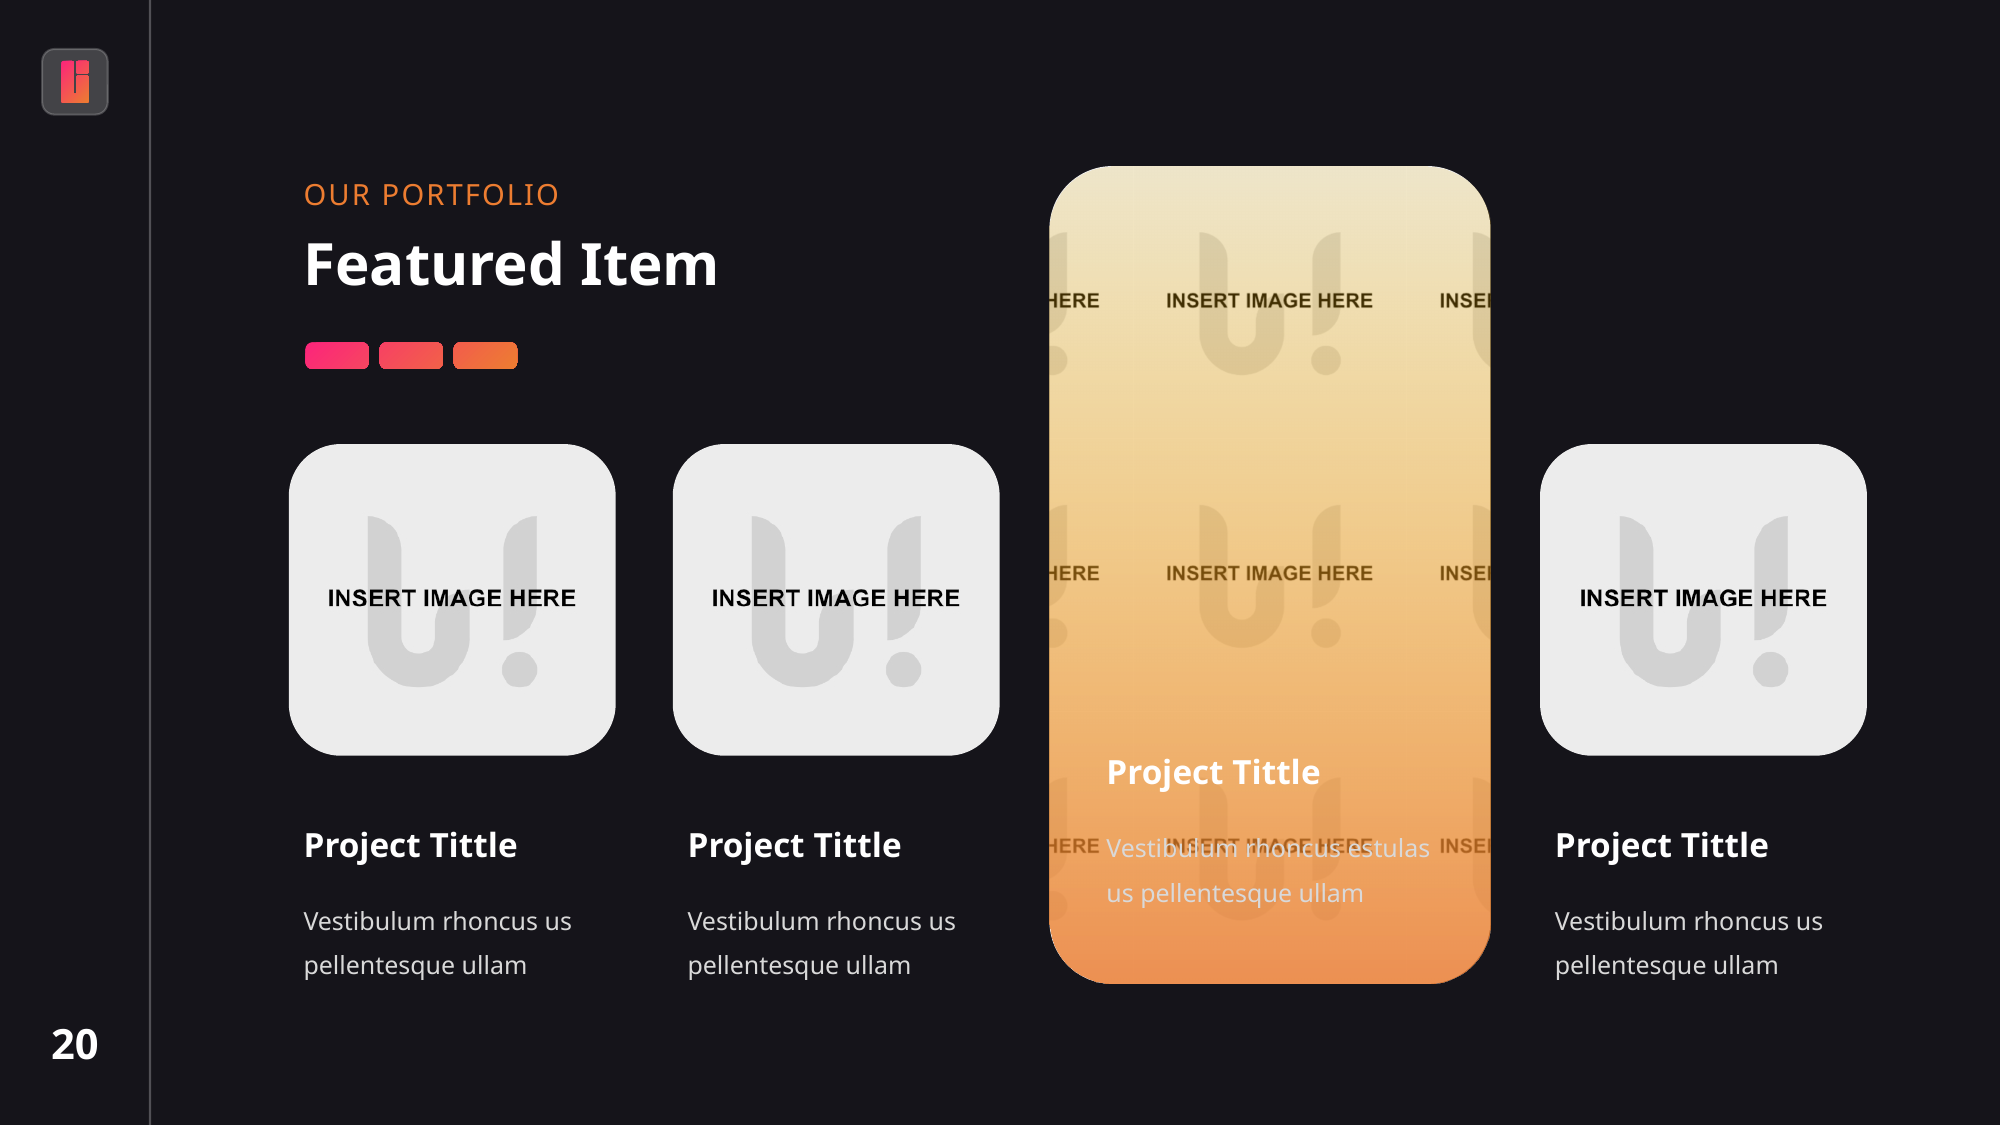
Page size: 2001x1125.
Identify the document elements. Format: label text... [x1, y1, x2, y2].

text_box Featured Item [288, 219, 782, 305]
text_box Project Tittle [672, 816, 1030, 872]
text_box [304, 341, 370, 371]
text_box Project Tittle [1540, 816, 1897, 872]
text_box OUR PORTFOLIO [288, 169, 616, 219]
picture [1049, 166, 1491, 984]
text_box Project Tittle [288, 816, 646, 872]
text_box [452, 341, 519, 371]
picture [672, 444, 1000, 756]
text_box Vestibulum rhoncus us pellentesque ullam [1540, 882, 1868, 988]
picture [1540, 444, 1867, 756]
text_box Vestibulum rhoncus us pellentesque ullam [672, 882, 1000, 988]
picture [288, 444, 616, 756]
text_box Vestibulum rhoncus us pellentesque ullam [288, 882, 616, 988]
text_box [378, 341, 444, 371]
